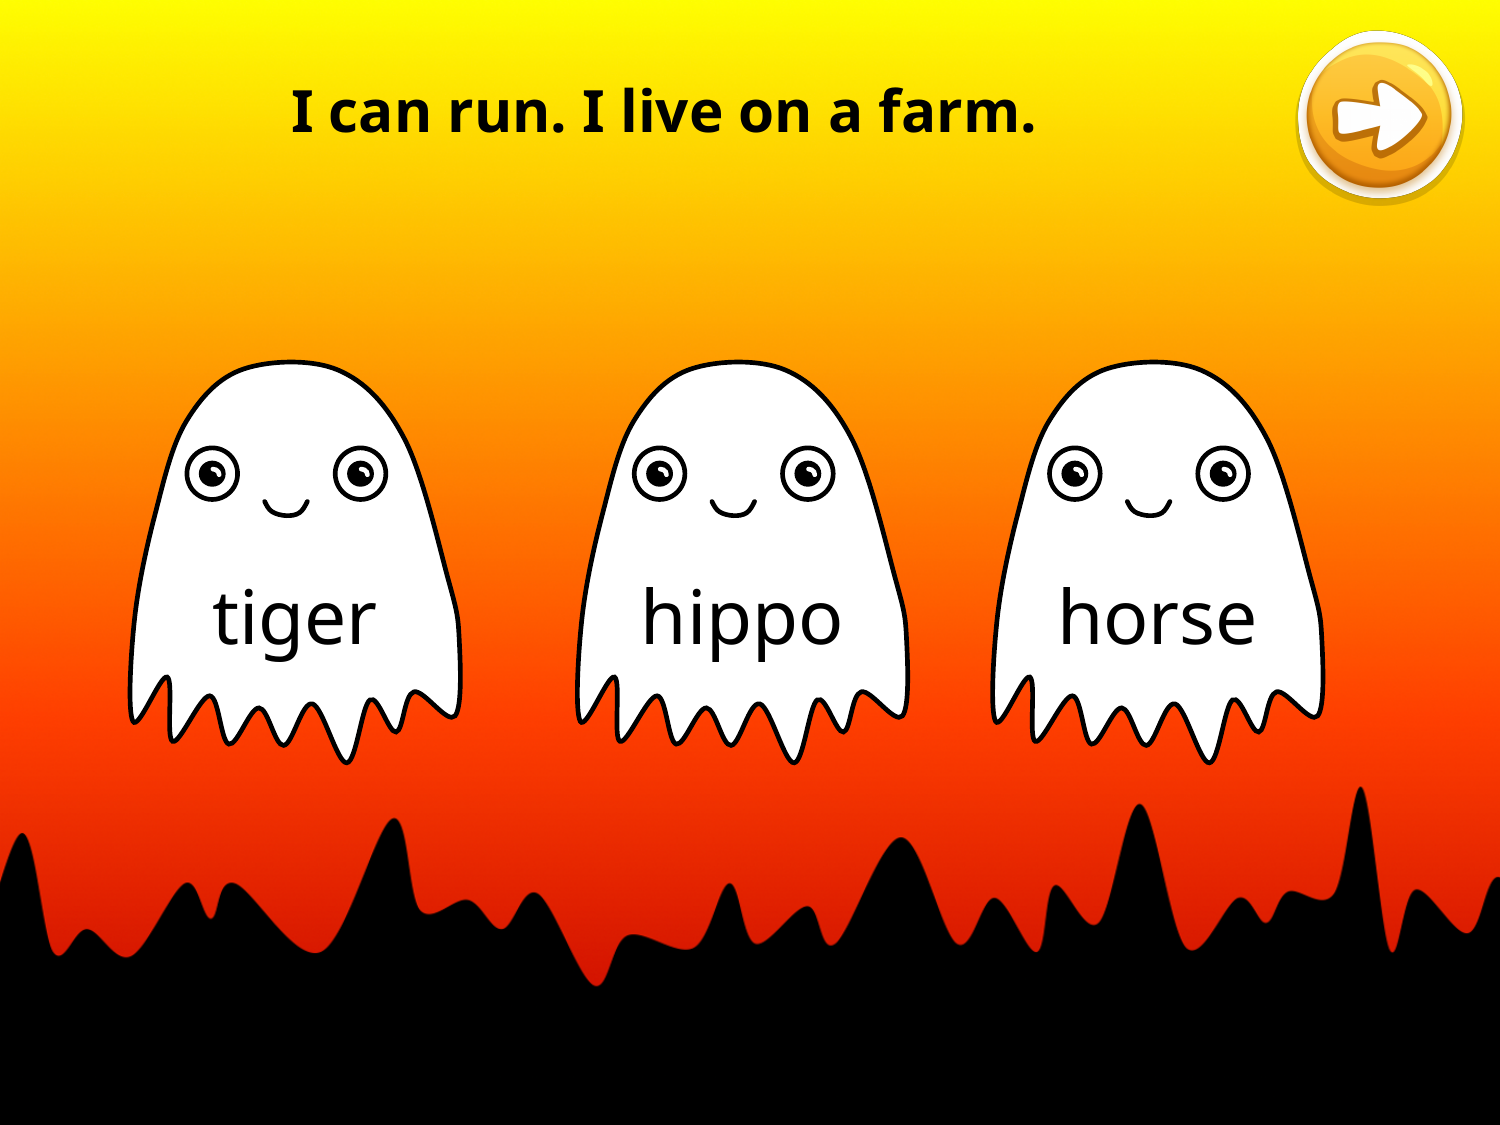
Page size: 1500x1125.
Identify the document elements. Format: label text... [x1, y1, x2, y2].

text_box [992, 361, 1323, 763]
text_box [577, 361, 908, 763]
text_box I can run. I live on a farm. [79, 66, 1249, 152]
picture [0, 0, 1500, 1125]
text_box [130, 361, 461, 763]
